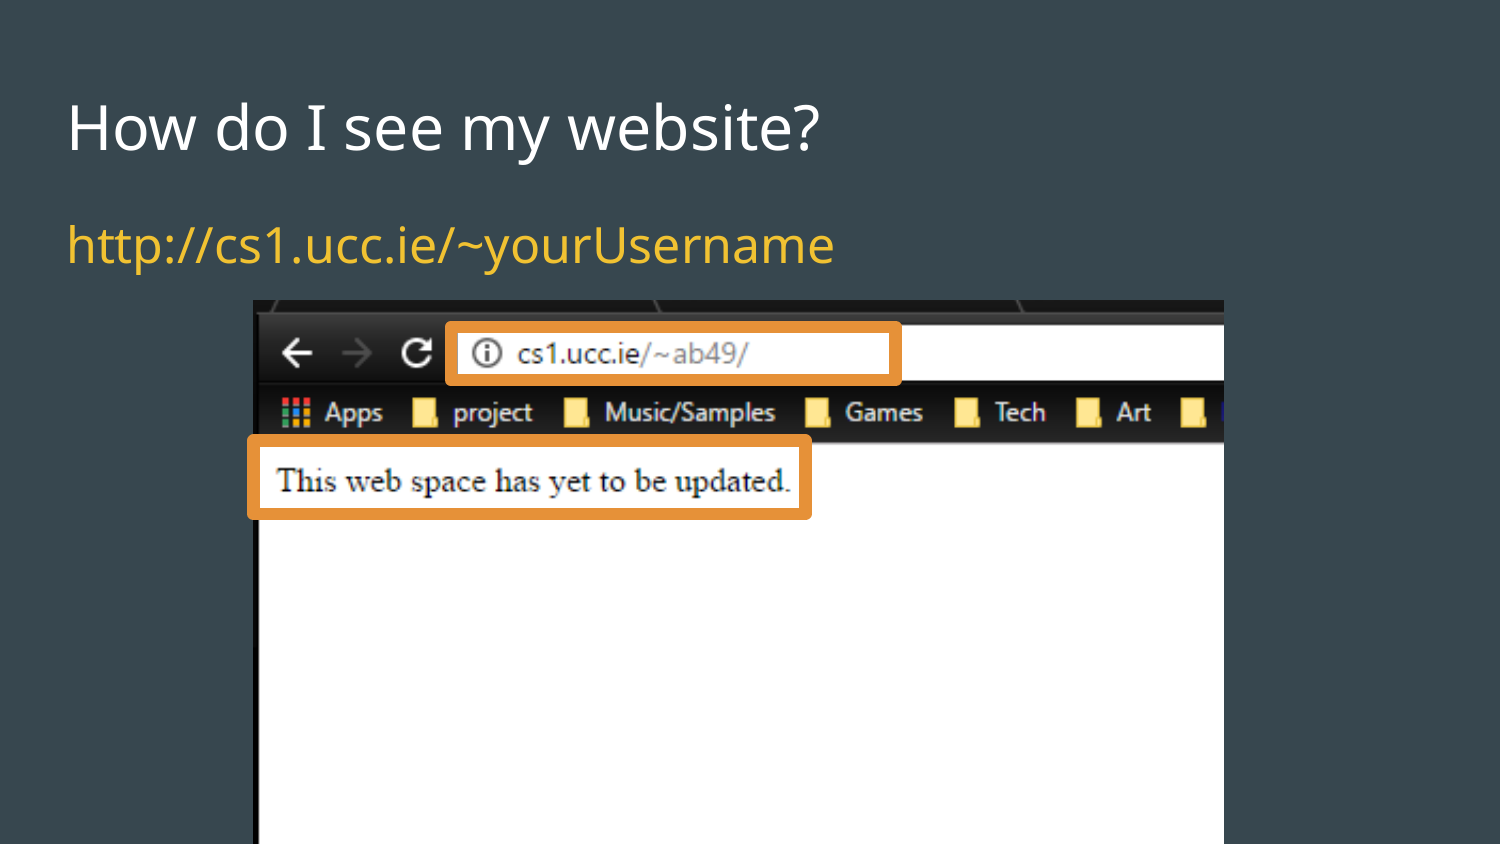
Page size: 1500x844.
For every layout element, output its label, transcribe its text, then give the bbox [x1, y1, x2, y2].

picture [253, 299, 1225, 844]
list http://cs1.ucc.ie/~yourUsername [51, 189, 1427, 253]
title How do I see my website? [51, 72, 1449, 167]
